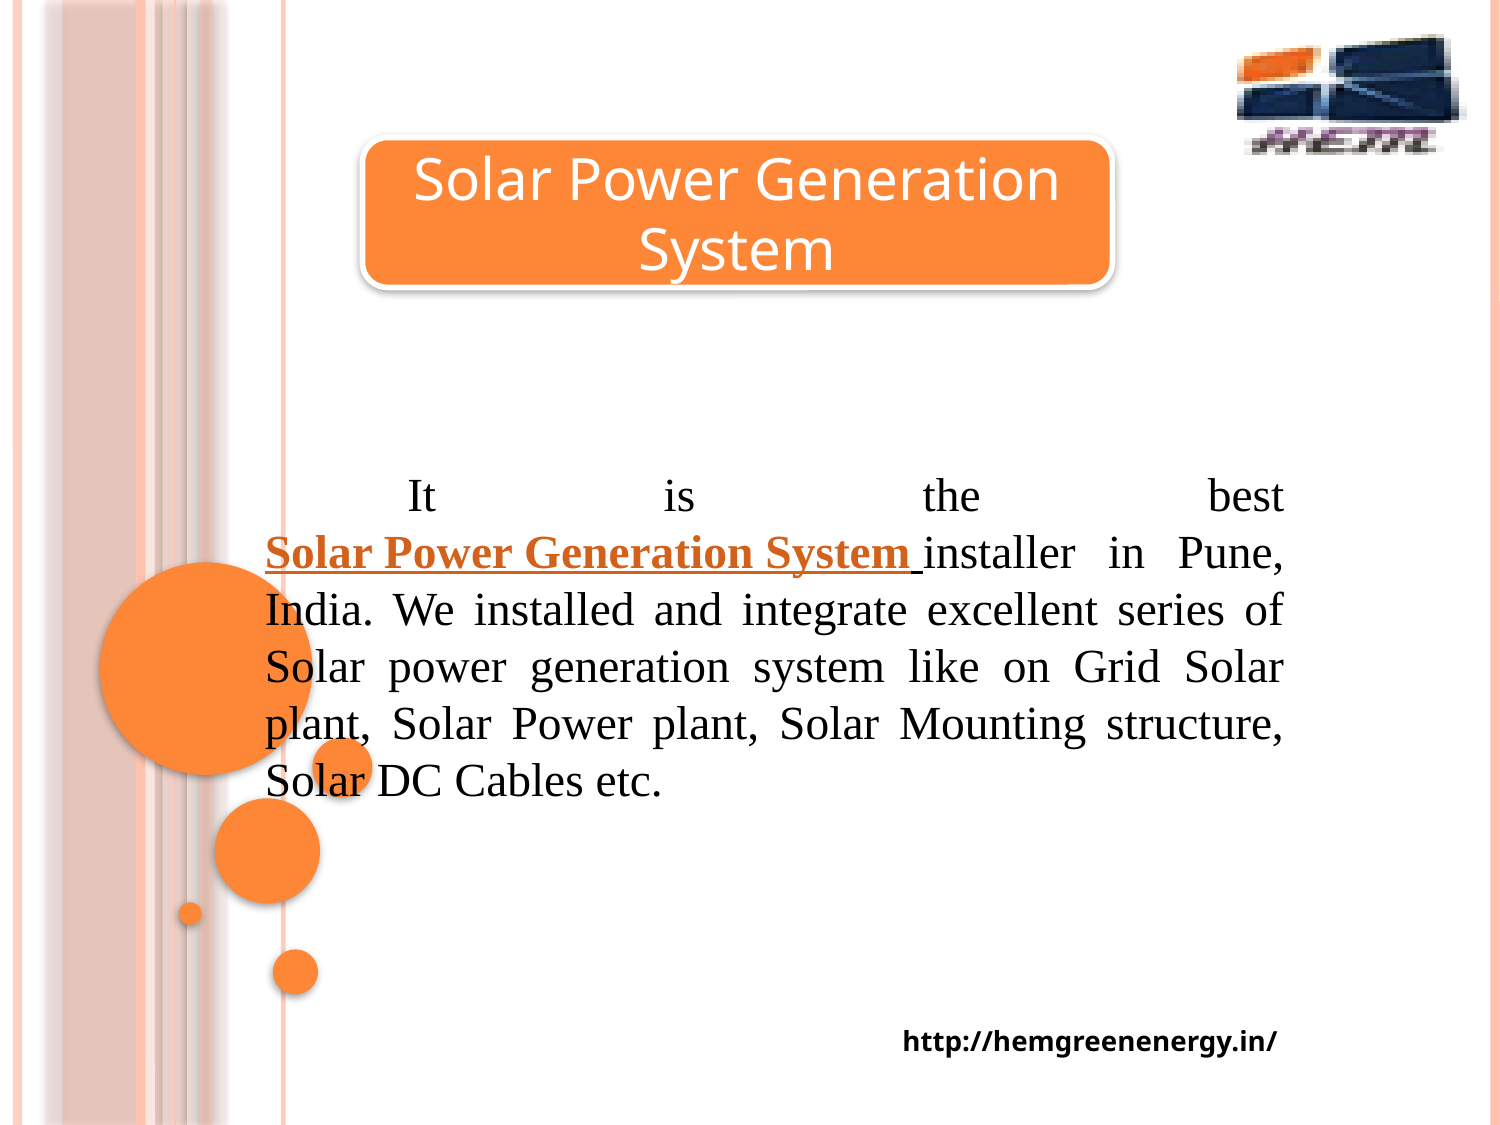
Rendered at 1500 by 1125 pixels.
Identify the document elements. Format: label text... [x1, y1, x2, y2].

text_box Solar Power Generation System [359, 134, 1116, 291]
subtitle It is the best Solar Power Generation System installer in Pune, India. We installed and integrate excellent series of Solar power generation system like on Grid Solar plant, Solar Power plant, Solar Mounting structure, Solar DC Cables etc. http://hemgreenenergy.in/ [249, 75, 1300, 1075]
picture [1236, 24, 1476, 188]
